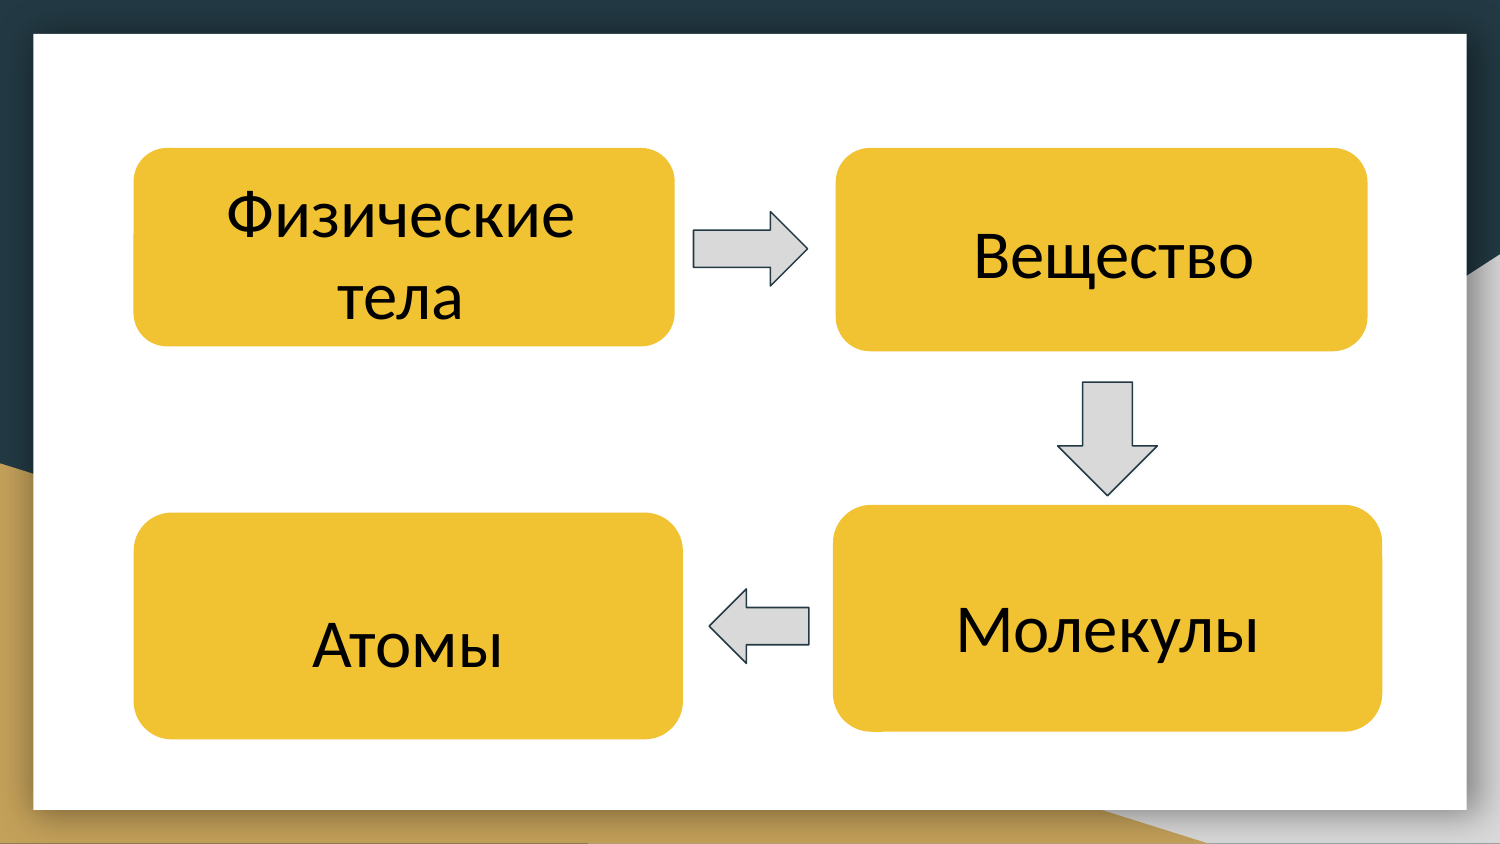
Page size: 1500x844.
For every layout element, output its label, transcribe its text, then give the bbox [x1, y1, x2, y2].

text_box [134, 157, 145, 338]
text_box [693, 211, 808, 287]
text_box [833, 505, 1382, 731]
text_box [709, 588, 809, 664]
text_box [1057, 382, 1158, 496]
text_box Физические тела [145, 153, 658, 349]
text_box [134, 513, 683, 739]
text_box Атомы [175, 583, 641, 696]
text_box [391, 449, 1085, 516]
text_box Вещество [881, 195, 1347, 308]
text_box [836, 148, 1367, 351]
text_box [150, 148, 674, 341]
text_box Молекулы [875, 569, 1341, 682]
